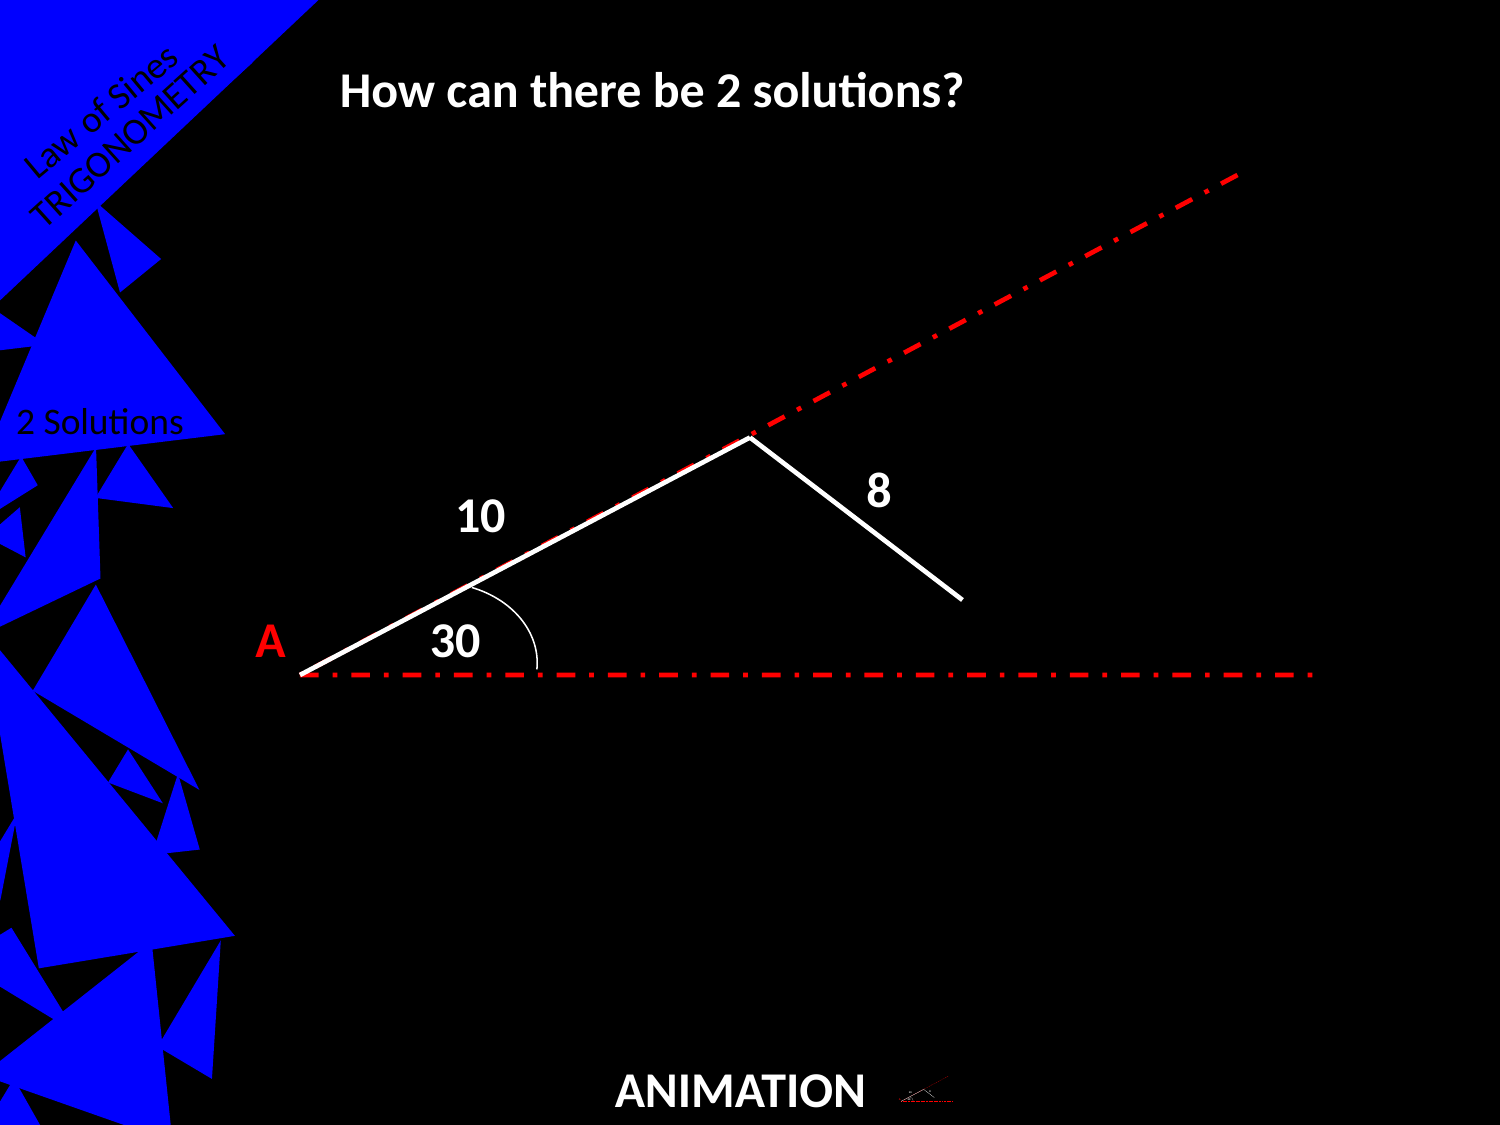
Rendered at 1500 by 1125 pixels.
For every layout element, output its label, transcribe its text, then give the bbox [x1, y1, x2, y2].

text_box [299, 174, 1326, 676]
text_box How can there be 2 solutions? [326, 49, 1350, 125]
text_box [0, 0, 321, 1125]
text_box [887, 1068, 963, 1125]
text_box ANIMATION [599, 1049, 913, 1125]
